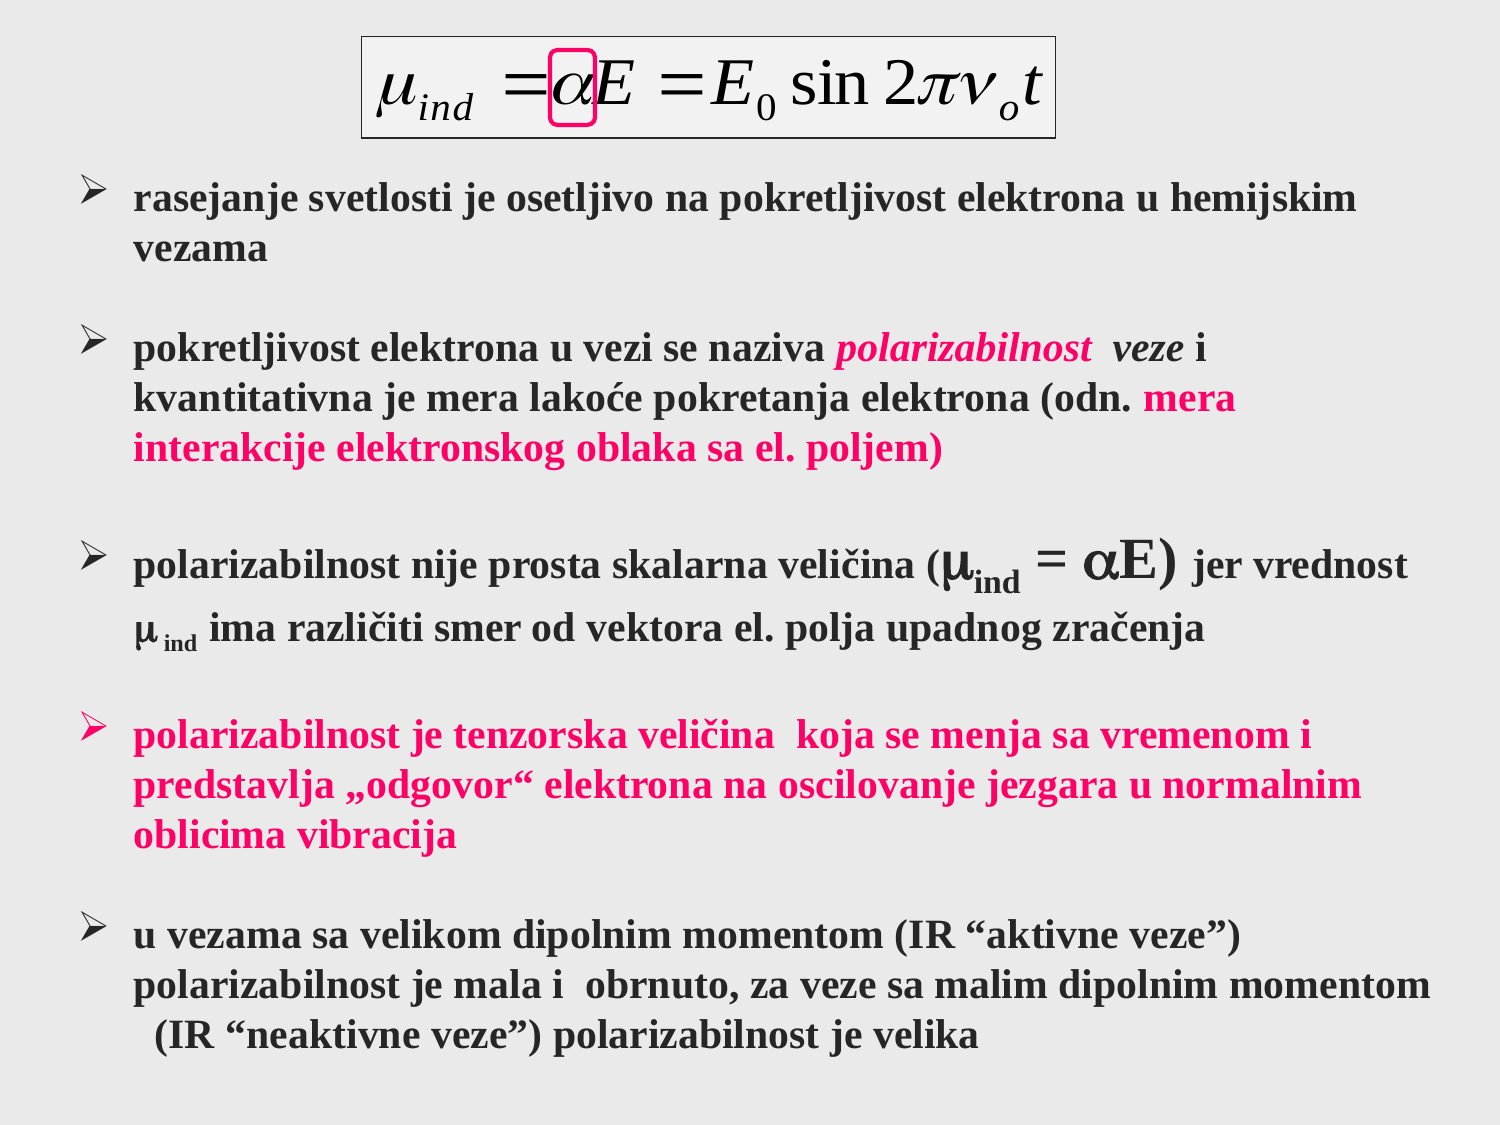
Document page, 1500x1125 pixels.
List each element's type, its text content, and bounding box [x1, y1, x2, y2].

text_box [362, 37, 1056, 138]
list rasejanje svetlosti je osetljivo na pokretljivost elektrona u hemijskim vezama pokretljivost elektrona u vezi se naziva polarizabilnost veze i kvantitativna je mera lakoće pokretanja elektrona (odn. mera interakcije elektronskog oblaka sa el. poljem) polarizabilnost nije prosta skalarna veličina (ind = E) jer vrednost  ind ima različiti smer od vektora el. polja upadnog zračenja polarizabilnost je tenzorska veličina koja se menja sa vremenom i predstavlja „odgovor“ elektrona na oscilovanje jezgara u normalnim oblicima vibracija u vezama sa velikom dipolnim momentom (IR “aktivne veze”) polarizabilnost je mala i obrnuto, za veze sa malim dipolnim momentom (IR “neaktivne veze”) polarizabilnost je velika [62, 162, 1450, 838]
